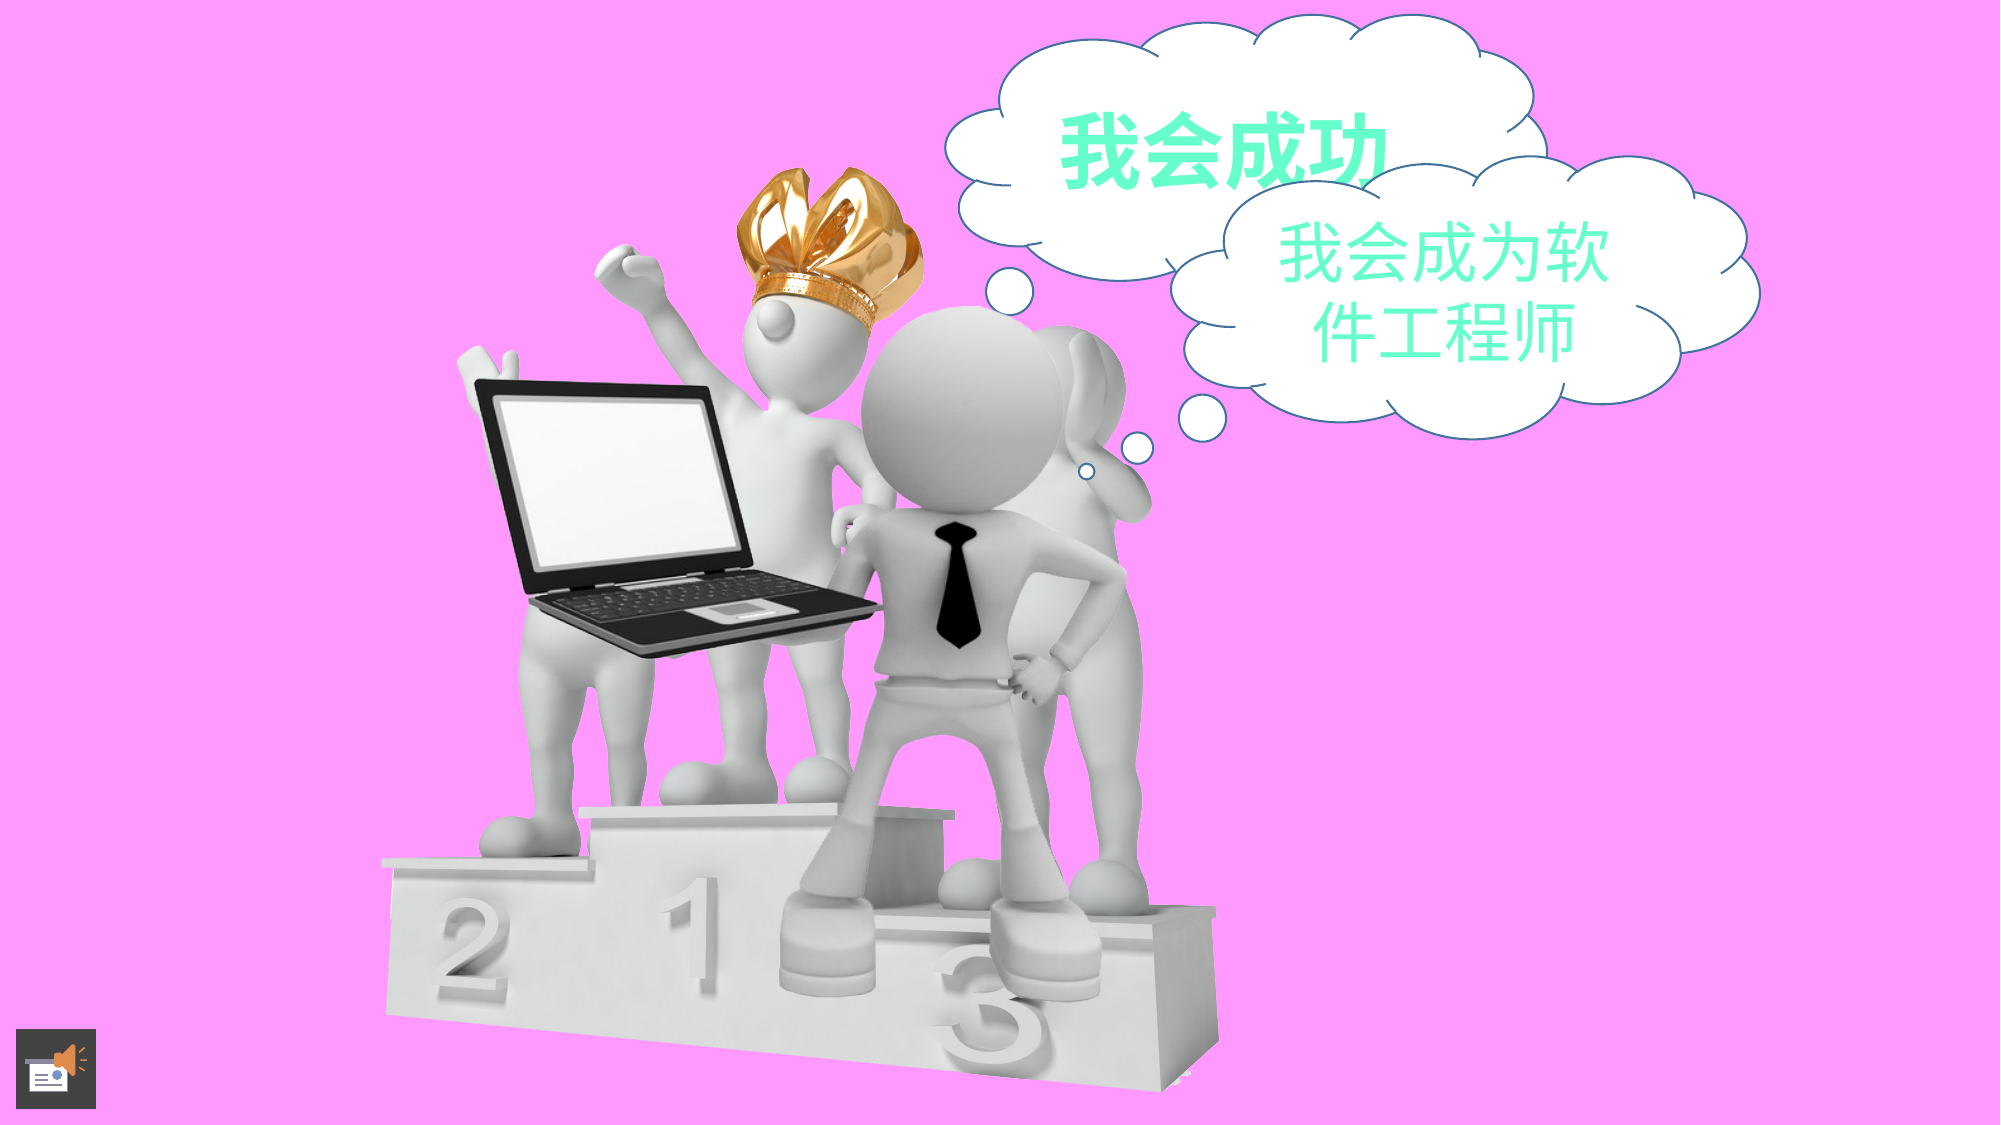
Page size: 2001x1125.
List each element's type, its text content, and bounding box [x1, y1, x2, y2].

picture [15, 1028, 97, 1110]
text_box 我会成功 [944, 13, 1549, 249]
text_box 我会成为软件工程师 [1220, 155, 1762, 441]
picture [380, 166, 1226, 1093]
